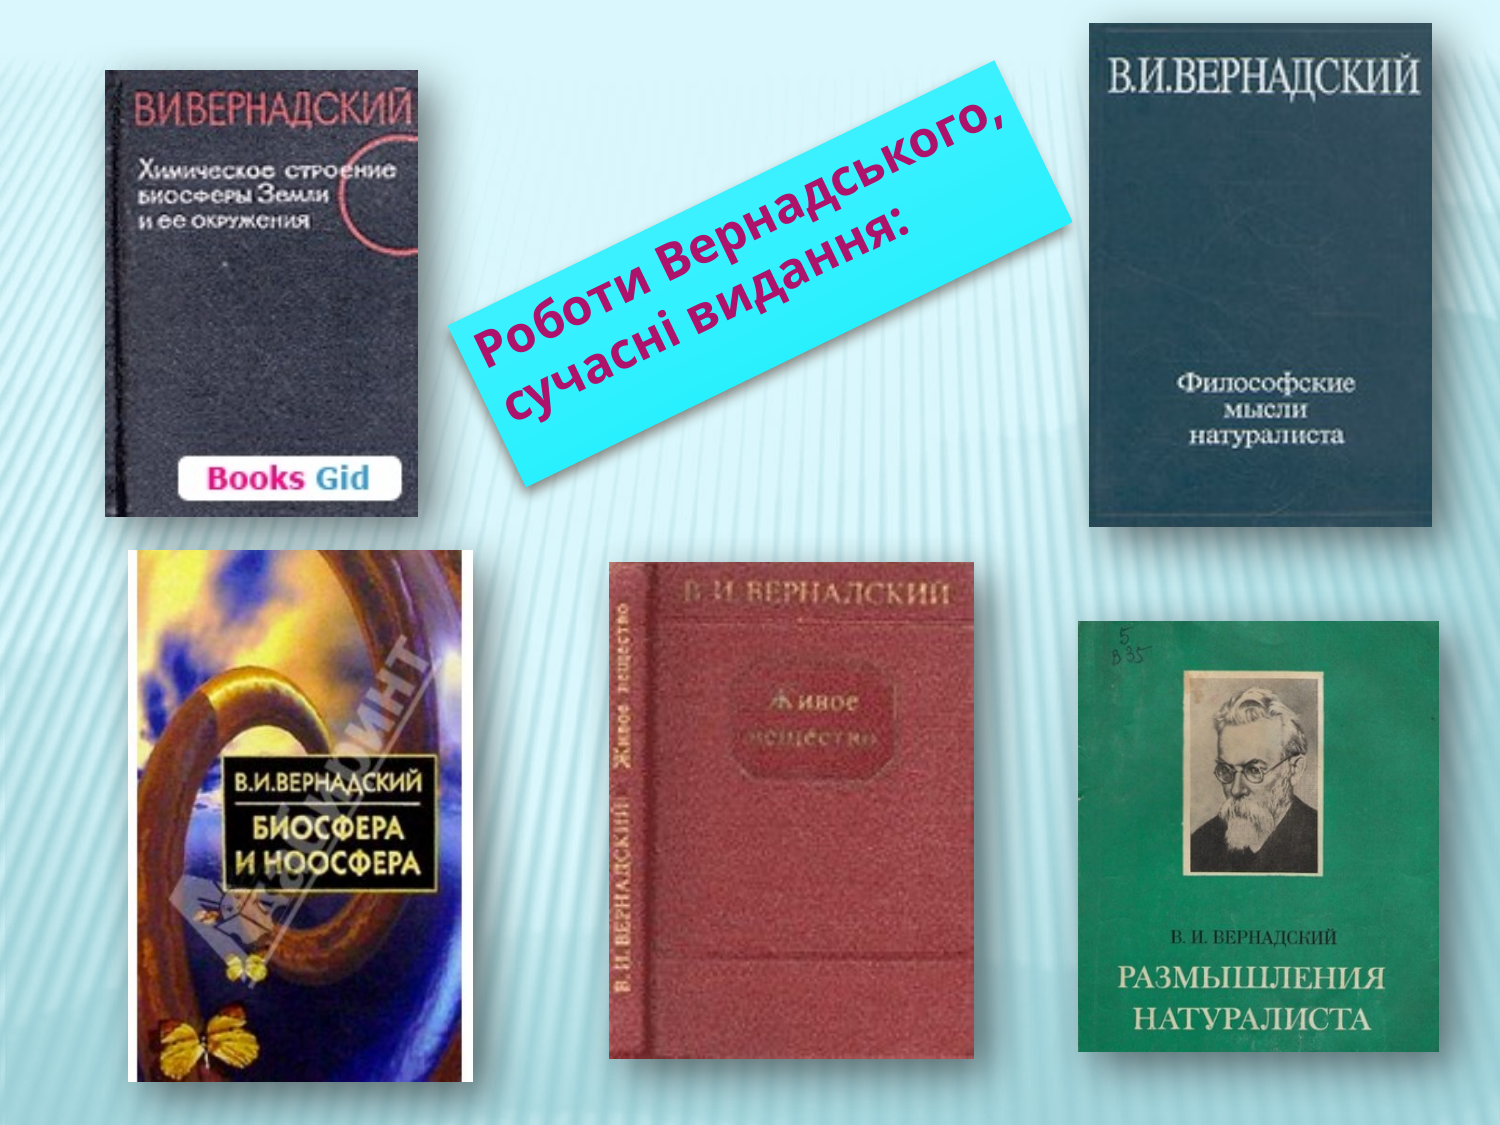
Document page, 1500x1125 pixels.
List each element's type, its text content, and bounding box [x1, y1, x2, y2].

picture [128, 550, 473, 1083]
picture [609, 562, 975, 1059]
text_box Роботи Вернадського, сучасні видання: [447, 60, 1073, 488]
picture [105, 69, 419, 517]
picture [1077, 620, 1440, 1052]
picture [1089, 23, 1432, 527]
